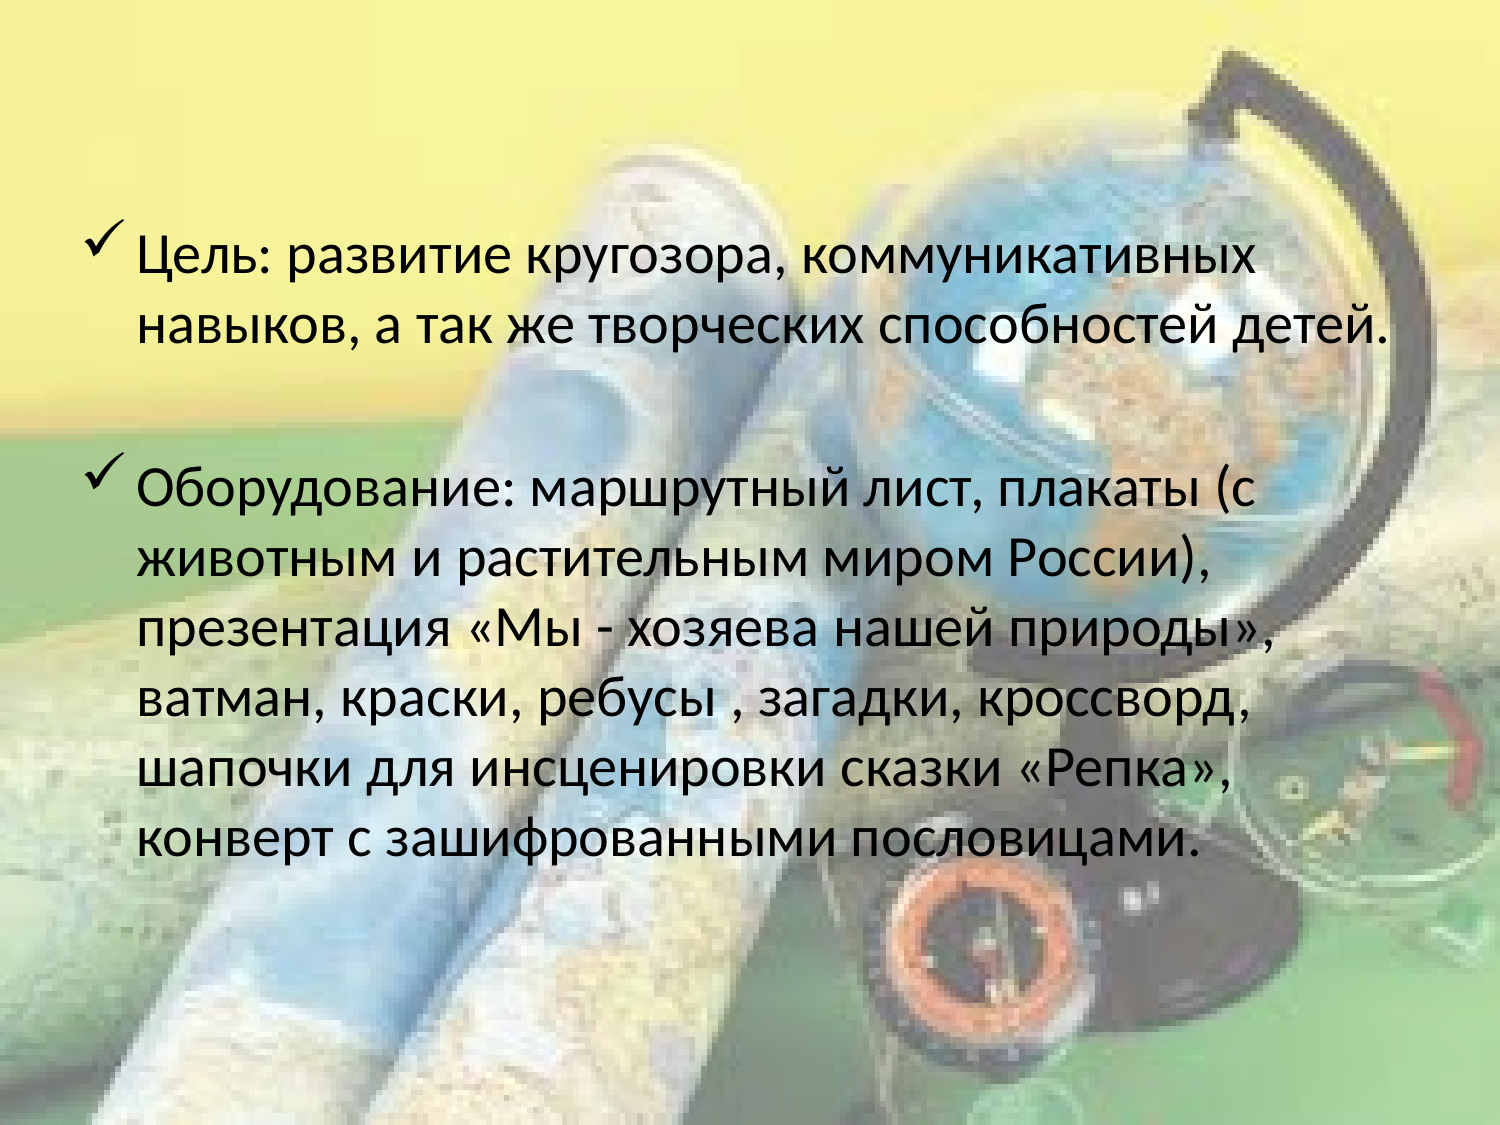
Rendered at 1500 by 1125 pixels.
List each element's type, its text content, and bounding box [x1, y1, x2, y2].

list Цель: развитие кругозора, коммуникативных навыков, а так же творческих способностей детей. Оборудование: маршрутный лист, плакаты (с животным и растительным миром России), презентация «Мы - хозяева нашей природы», ватман, краски, ребусы , загадки, кроссворд, шапочки для инсценировки сказки «Репка», конверт с зашифрованными пословицами. [64, 208, 1454, 951]
